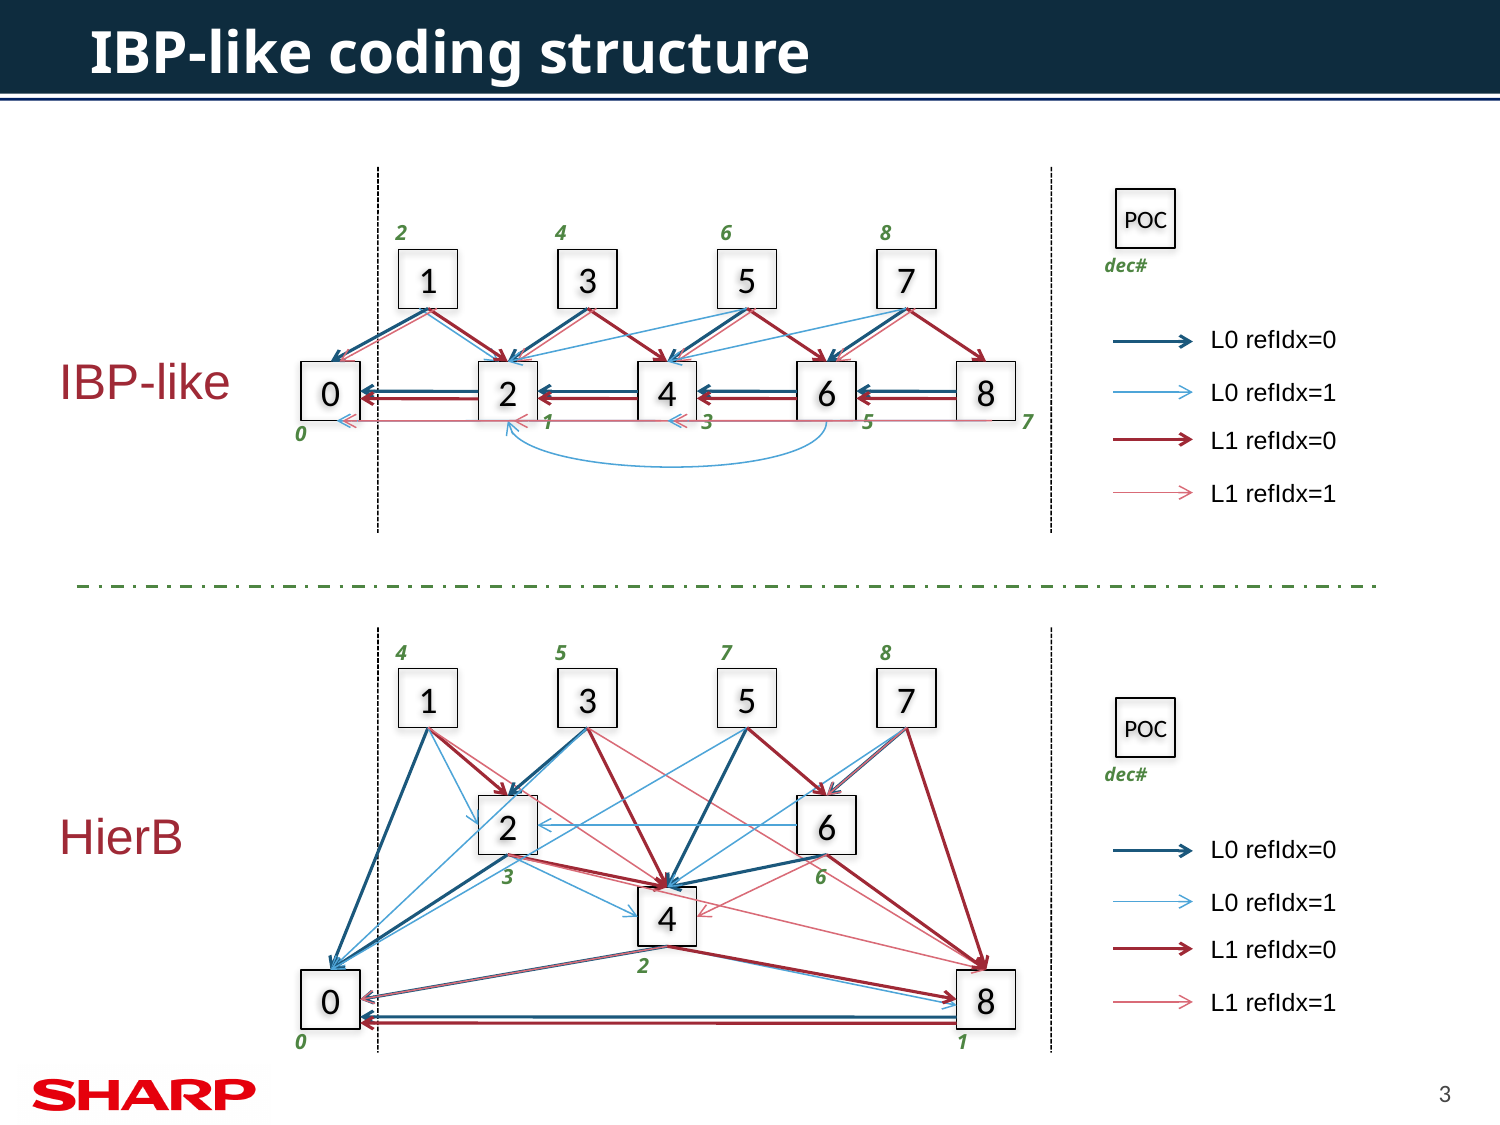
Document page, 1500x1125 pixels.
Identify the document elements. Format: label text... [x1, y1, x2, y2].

picture [17, 1064, 271, 1125]
text_box IBP-like [53, 343, 260, 416]
slide_number 3 [1345, 1062, 1467, 1108]
title IBP-like coding structure [74, 15, 1426, 85]
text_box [288, 627, 1377, 1061]
text_box HierB [53, 798, 260, 871]
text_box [288, 166, 1377, 534]
